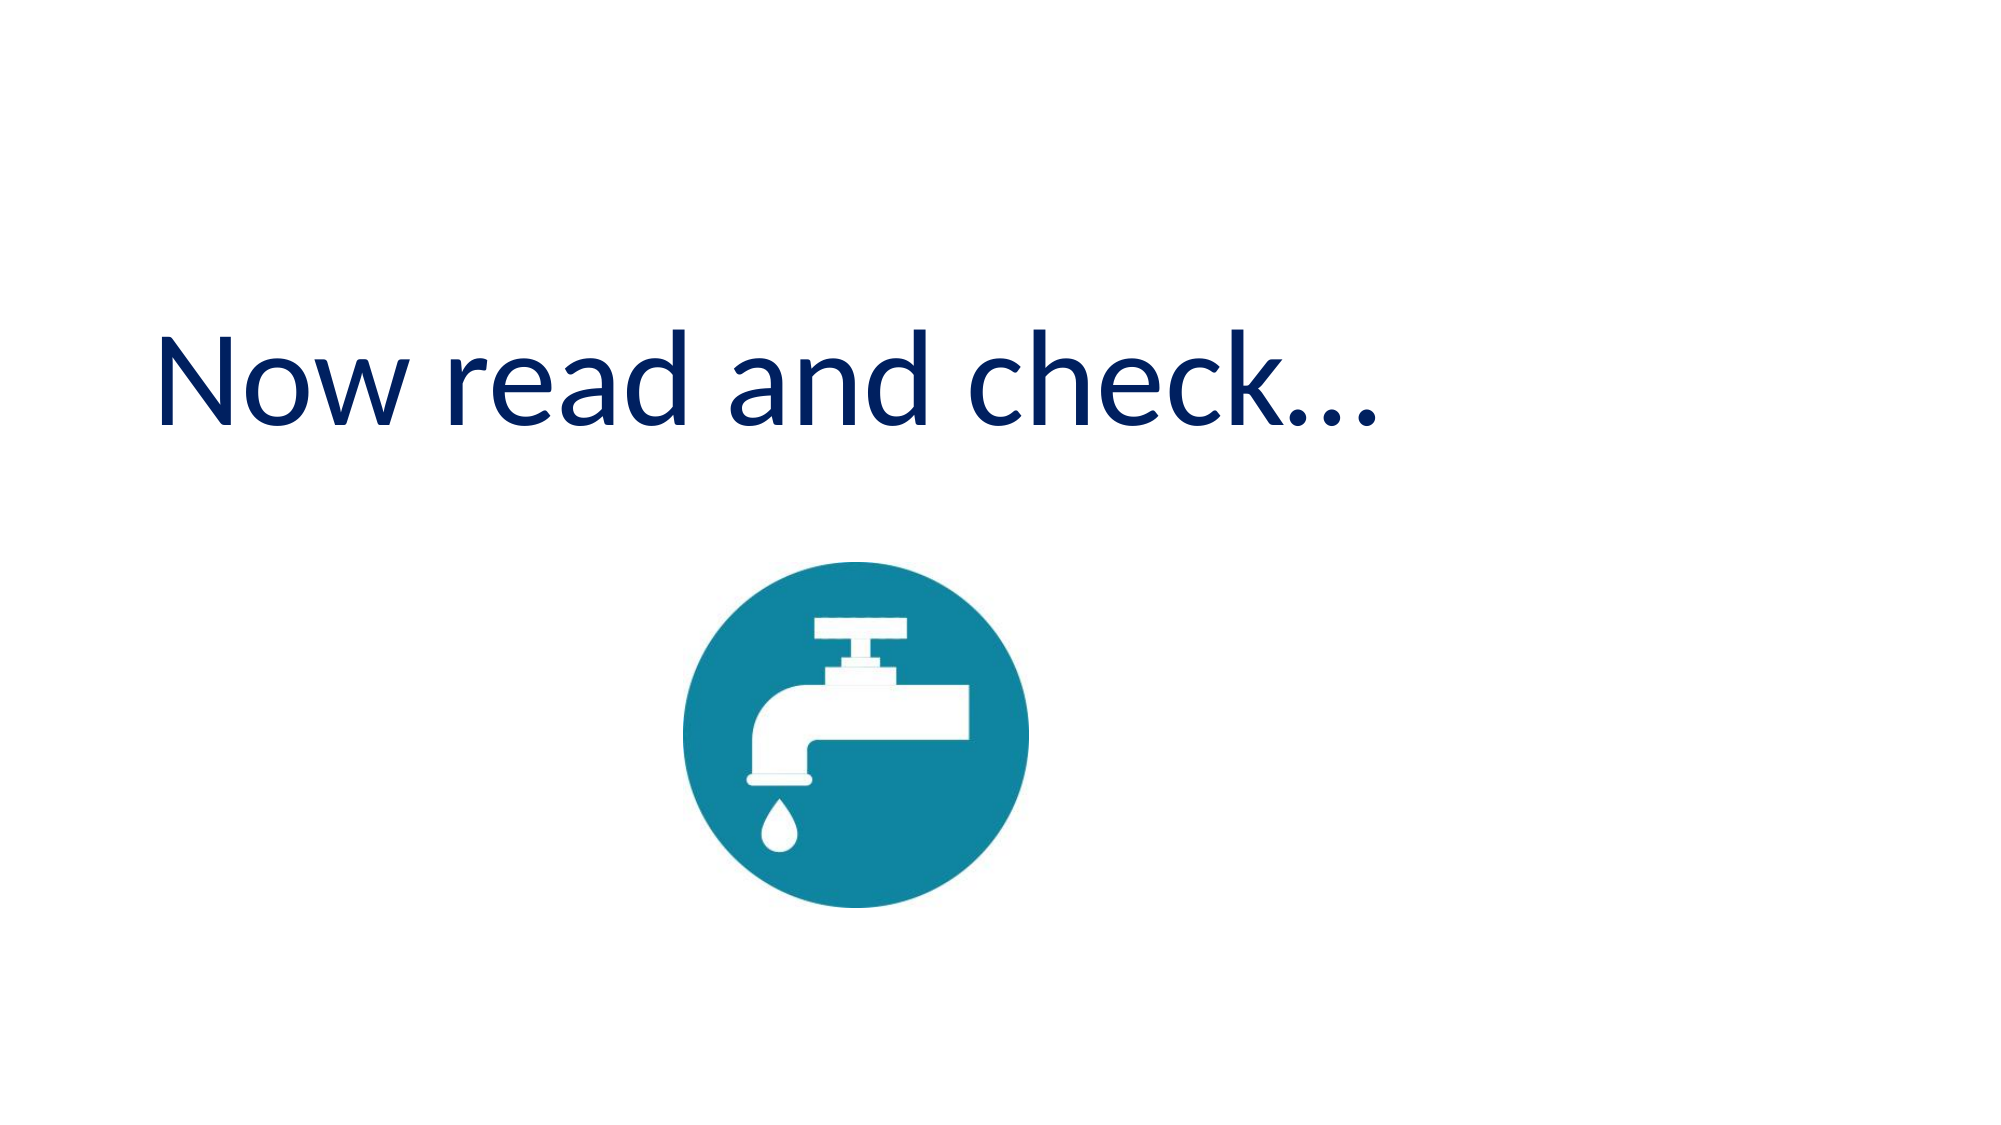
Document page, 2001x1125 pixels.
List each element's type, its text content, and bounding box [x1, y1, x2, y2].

picture [683, 562, 1029, 908]
list Now read and check… [137, 299, 1863, 1014]
